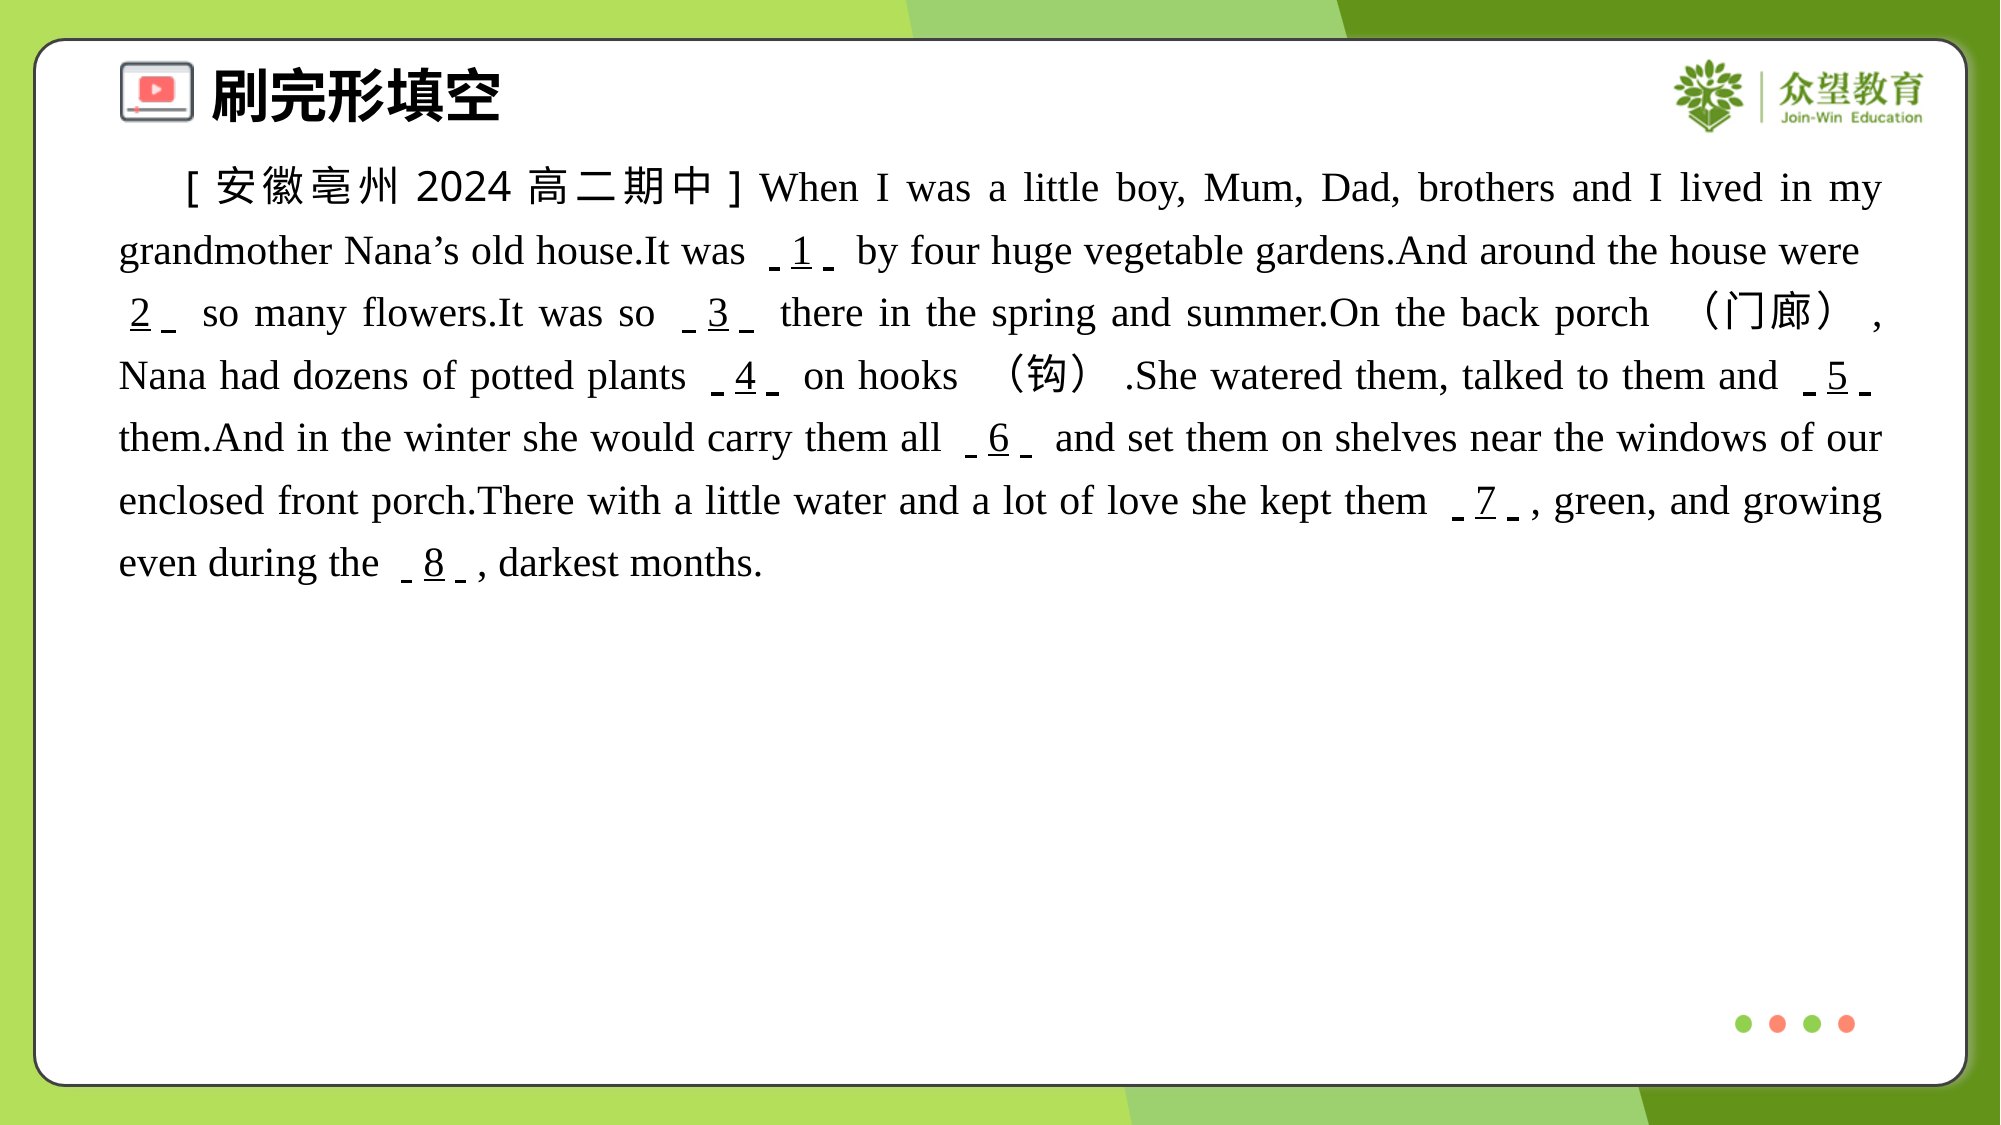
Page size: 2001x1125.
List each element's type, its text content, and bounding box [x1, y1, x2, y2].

picture [0, 0, 2000, 1125]
text_box [安徽亳州2024高二期中] When I was a little boy, Mum, Dad, brothers and I lived in my grandmother Nana’s old house.It was . .1. . by four huge vegetable gardens.And around the house were . .2. . so many flowers.It was so . .3. . there in the spring and summer.On the back porch （门廊）, Nana had dozens of potted plants . .4. . on hooks （钩）.She watered them, talked to them and . .5. . them.And in the winter she would carry them all . .6. . and set them on shelves near the windows of our enclosed front porch.There with a little water and a lot of love she kept them . .7. ., green, and growing even during the . .8. ., darkest months. [118, 147, 1883, 580]
